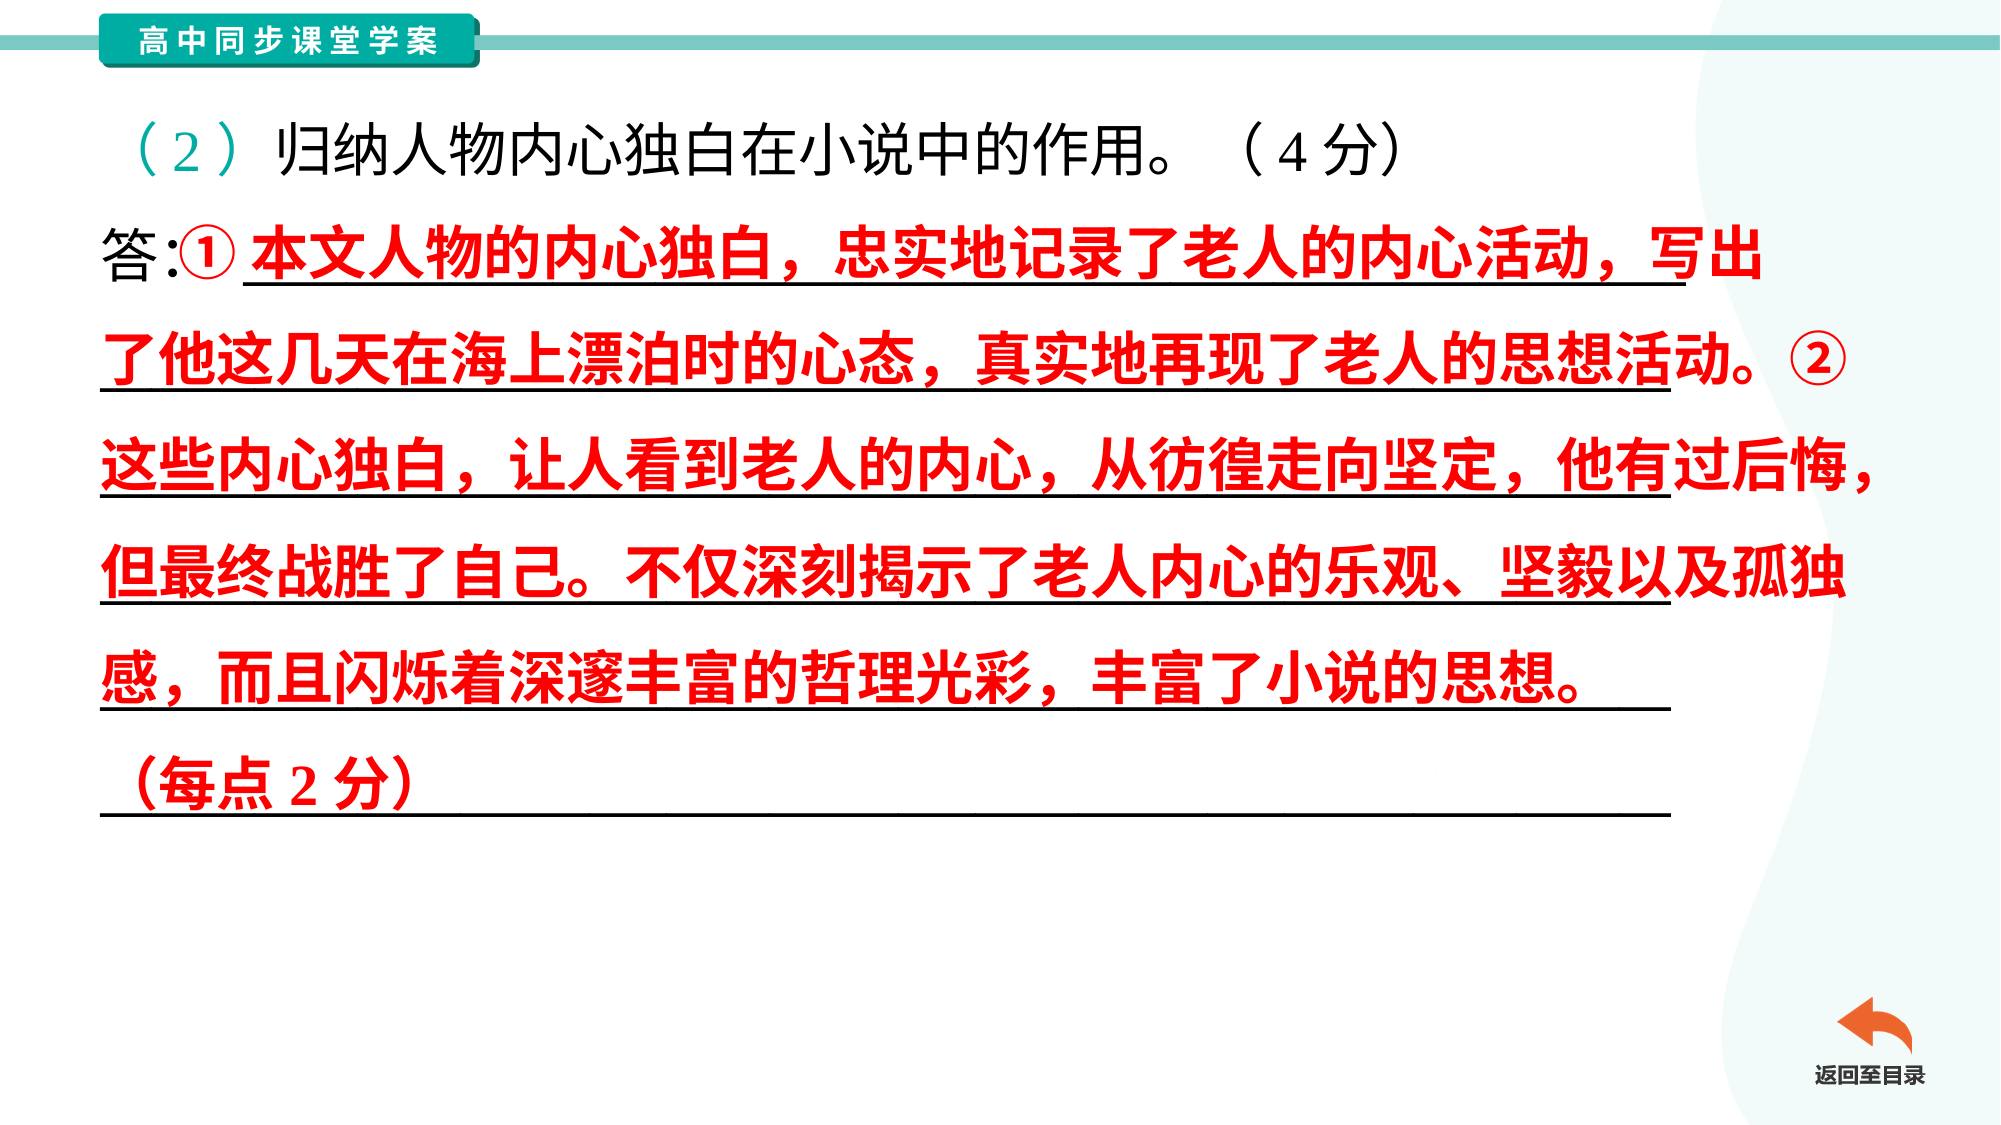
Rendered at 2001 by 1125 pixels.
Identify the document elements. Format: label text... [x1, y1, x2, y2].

picture [0, 0, 2000, 1125]
text_box ①本文人物的内心独白，忠实地记录了老人的内心活动，写出 了他这几天在海上漂泊时的心态，真实地再现了老人的思想活动。② 这些内心独白，让人看到老人的内心，从彷徨走向坚定，他有过后悔， 但最终战胜了自己。不仅深刻揭示了老人内心的乐观、坚毅以及孤独 感，而且闪烁着深邃丰富的哲理光彩，丰富了小说的思想。 （每点2分） [100, 179, 1899, 818]
text_box （2）归纳人物内心独白在小说中的作用。（4分） 答： ________________________________________________________ _____________________________________________________________ _____________________________________________________________ _____________________________________________________________ _____________________________________________________________ _____________________________________________________________ [100, 76, 1899, 179]
